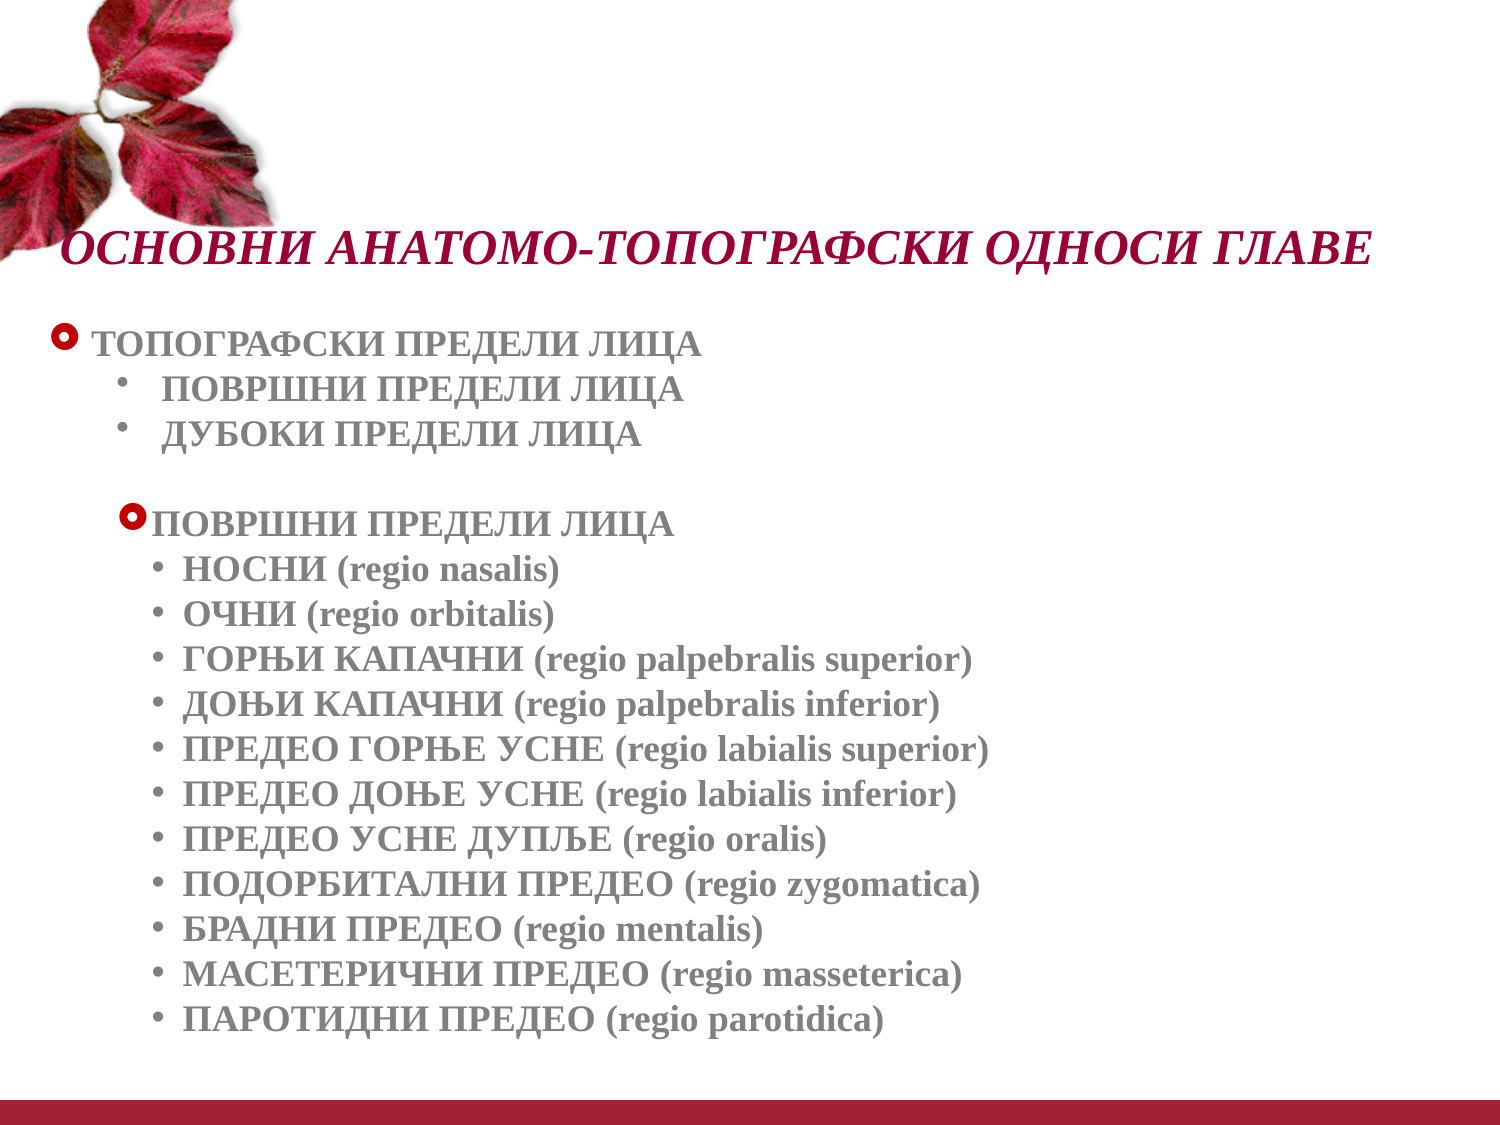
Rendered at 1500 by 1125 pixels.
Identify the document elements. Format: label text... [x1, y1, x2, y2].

picture [0, 0, 295, 273]
text_box ОСНОВНИ АНАТОМО-ТОПОГРАФСКИ ОДНОСИ ГЛАВЕ ТОПОГРАФСКИ ПРЕДЕЛИ ЛИЦА ПОВРШНИ ПРЕДЕЛИ ЛИЦА ДУБОКИ ПРЕДЕЛИ ЛИЦА ПОВРШНИ ПРЕДЕЛИ ЛИЦА НОСНИ (regio nasalis) ОЧНИ (regio orbitalis) ГОРЊИ КАПАЧНИ (regio palpebralis superior) ДОЊИ КАПАЧНИ (regio palpebralis inferior) ПРЕДЕО ГОРЊЕ УСНЕ (regio labialis superior) ПРЕДЕО ДОЊЕ УСНЕ (regio labialis inferior) ПРЕДЕО УСНЕ ДУПЉЕ (regio oralis) ПОДОРБИТАЛНИ ПРЕДЕО (regio zygomatica) БРАДНИ ПРЕДЕО (regio mentalis) МАСЕТЕРИЧНИ ПРЕДЕО (regio masseterica) ПАРОТИДНИ ПРЕДЕО (regio parotidica) [33, 173, 1467, 1125]
